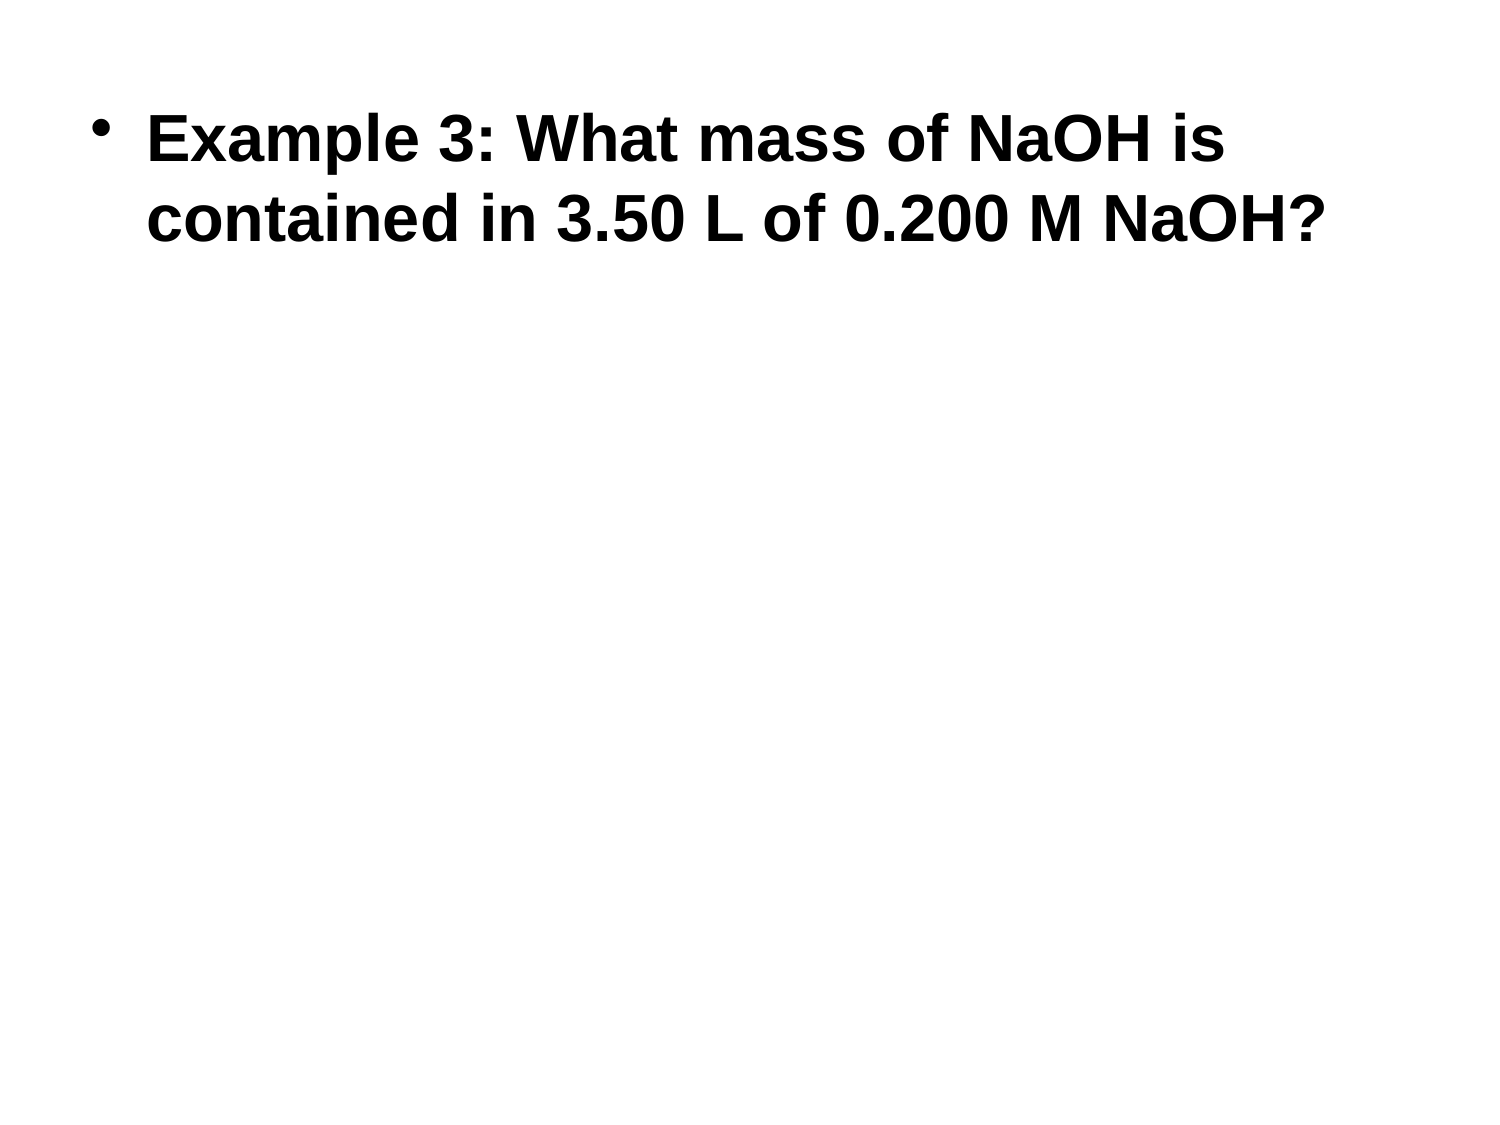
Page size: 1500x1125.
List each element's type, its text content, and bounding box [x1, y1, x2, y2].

list Example 3: What mass of NaOH is contained in 3.50 L of 0.200 M NaOH? [74, 87, 1426, 1006]
